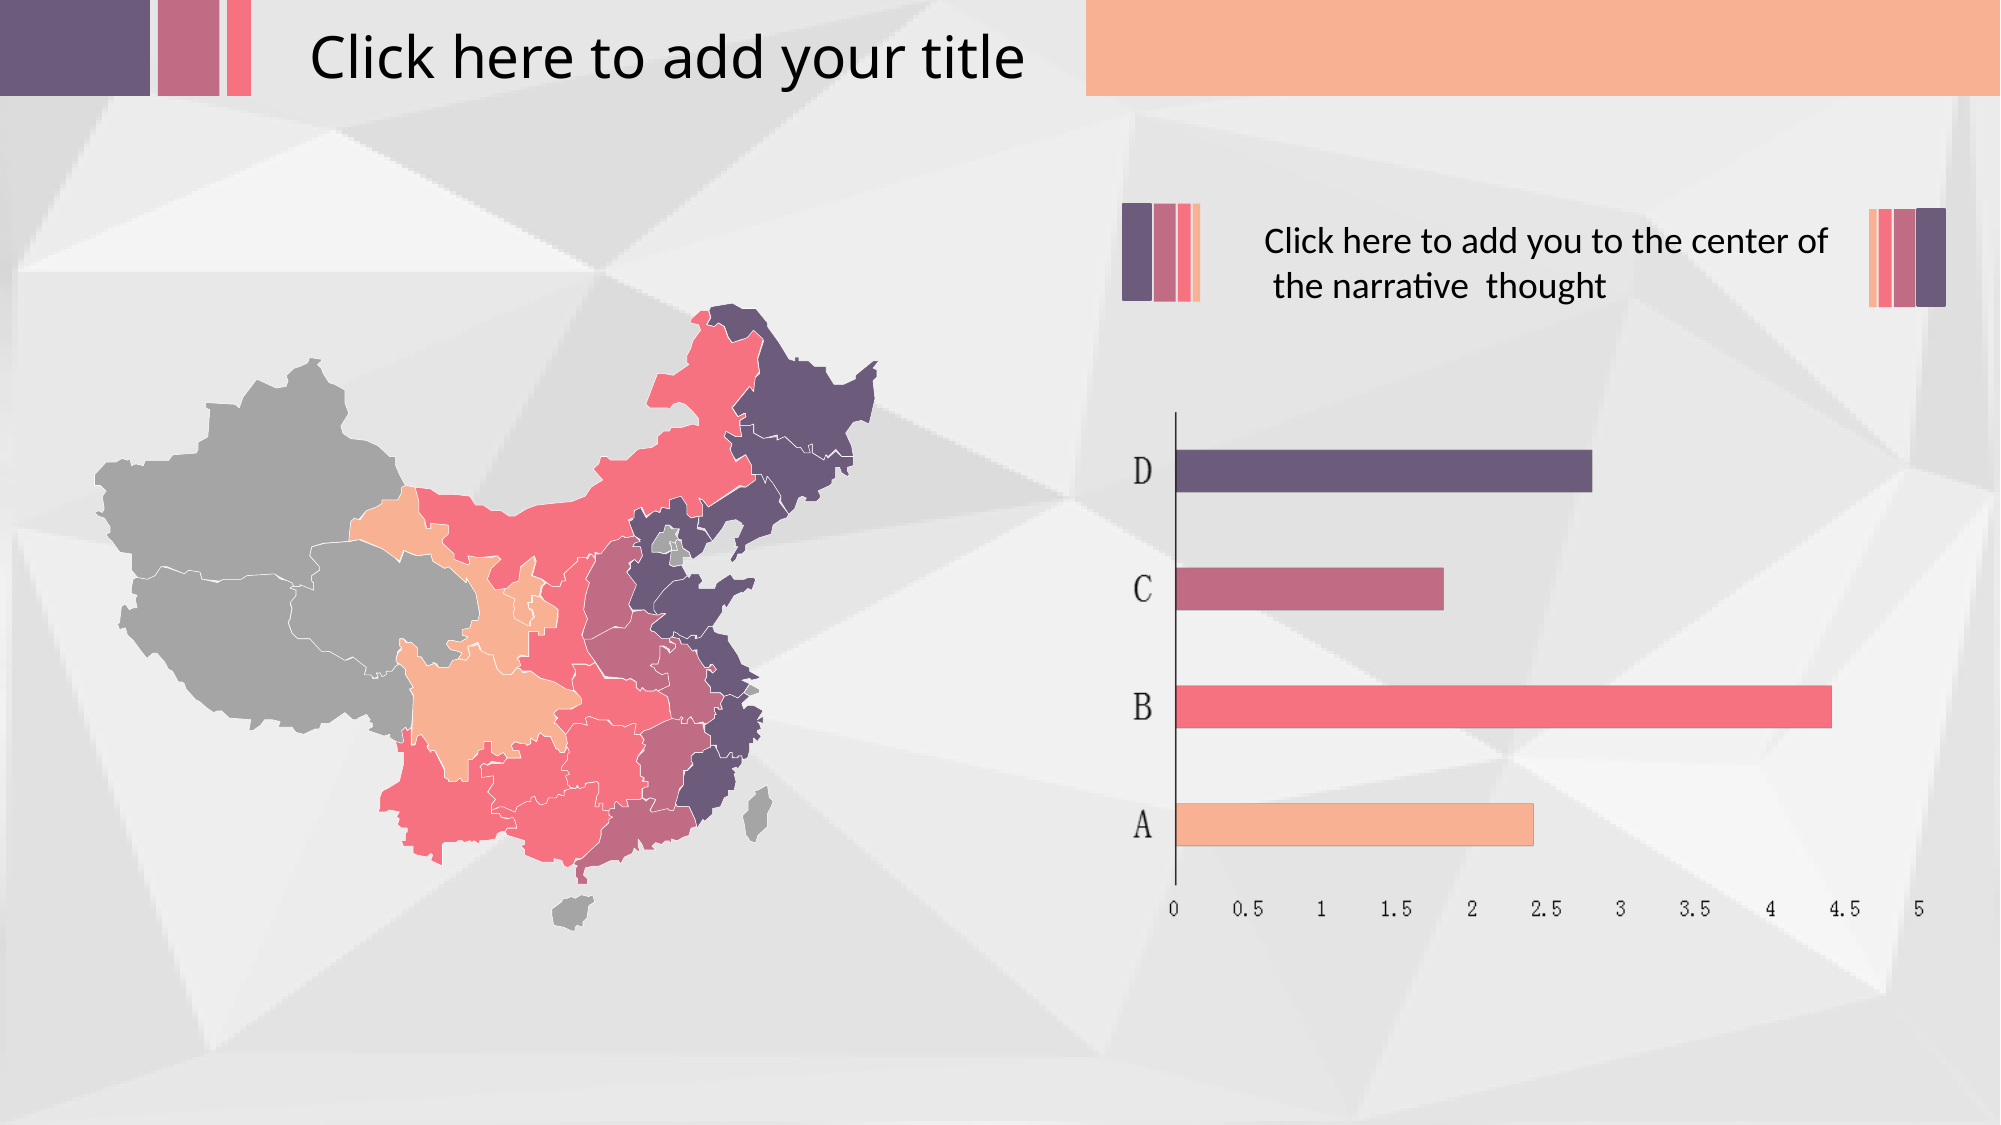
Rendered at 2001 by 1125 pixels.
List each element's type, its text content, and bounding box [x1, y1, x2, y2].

text_box Click here to add you to the center of the narrative thought [1249, 209, 1845, 314]
picture [0, 0, 2001, 1125]
text_box [227, 0, 251, 96]
text_box [1086, 0, 2000, 96]
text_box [1122, 203, 1201, 302]
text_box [94, 303, 880, 931]
text_box [0, 0, 150, 96]
text_box [157, 0, 220, 96]
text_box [1869, 209, 1946, 308]
text_box Click here to add your title [295, 12, 1042, 168]
